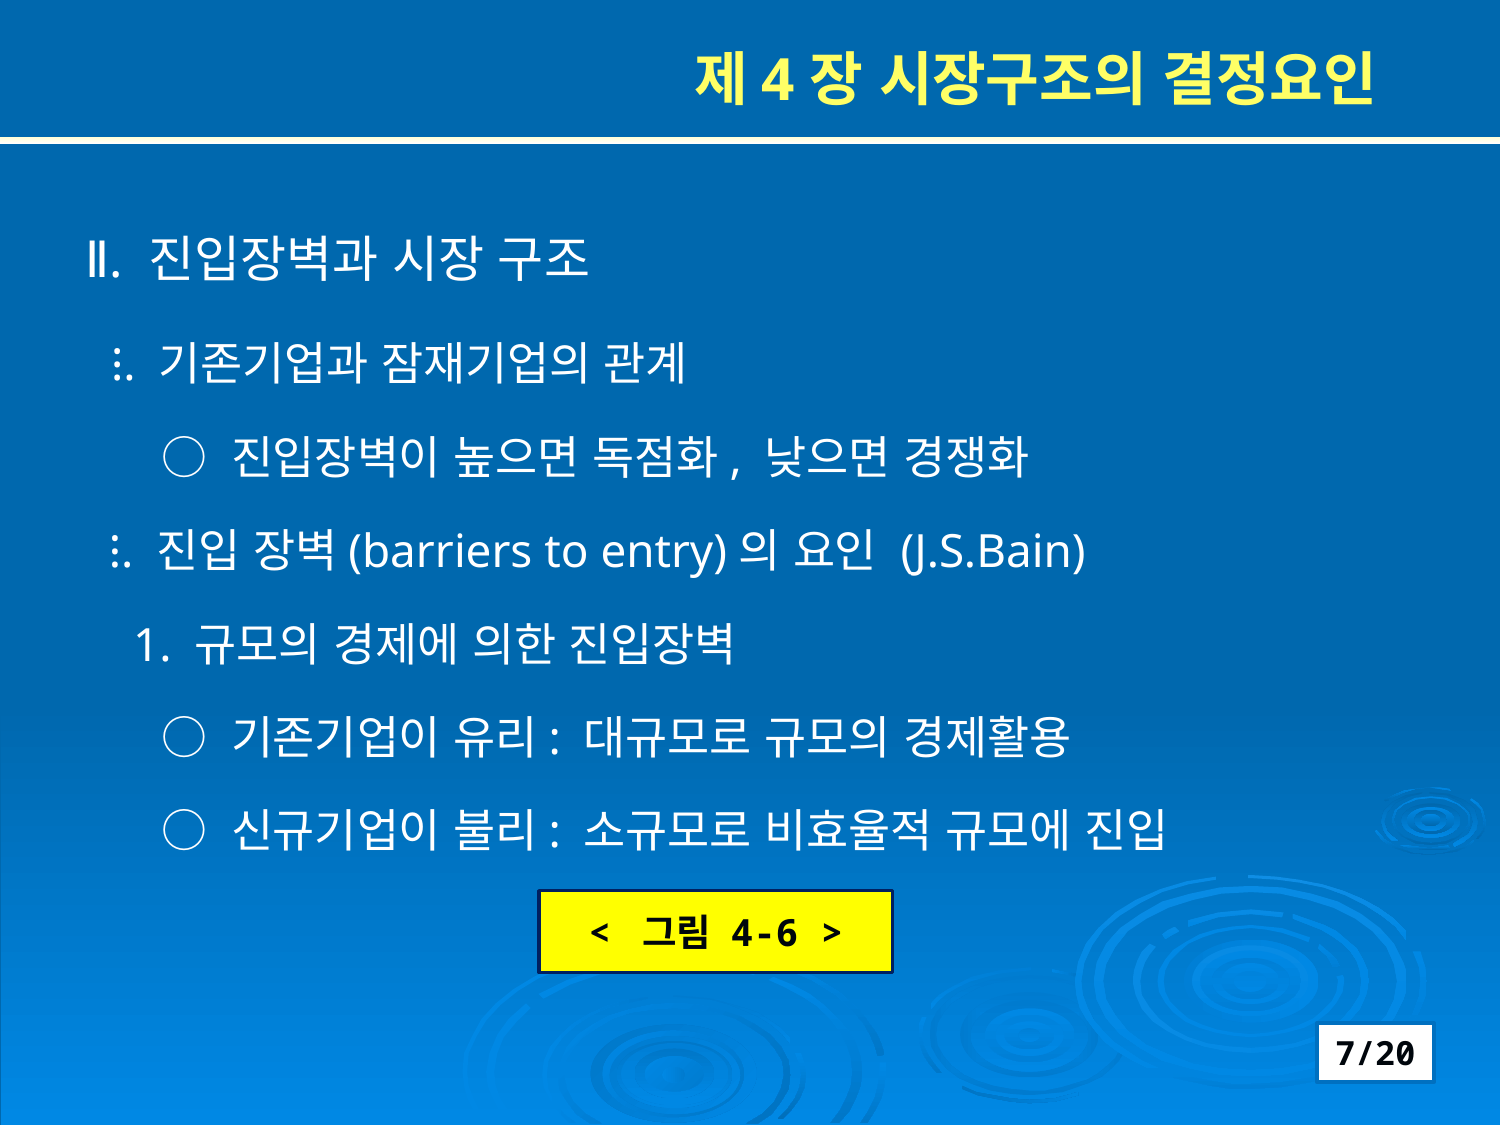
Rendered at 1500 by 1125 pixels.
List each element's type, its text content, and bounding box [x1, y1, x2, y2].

text_box 7/20 [1315, 1021, 1436, 1084]
text_box < 그림 4-6 > [537, 889, 895, 975]
text_box Ⅱ. 진입장벽과 시장 구조 ⁝. 기존기업과 잠재기업의 관계 ○ 진입장벽이 높으면 독점화, 낮으면 경쟁화 ⁝. 진입 장벽(barriers to entry)의 요인 (J.S.Bain) 1. 규모의 경제에 의한 진입장벽 ○ 기존기업이 유리: 대규모로 규모의 경제활용 ○ 신규기업이 불리: 소규모로 비효율적 규모에 진입 [70, 178, 1452, 1069]
text_box 제4장 시장구조의 결정요인 [679, 35, 1455, 120]
text_box [0, 137, 1500, 144]
